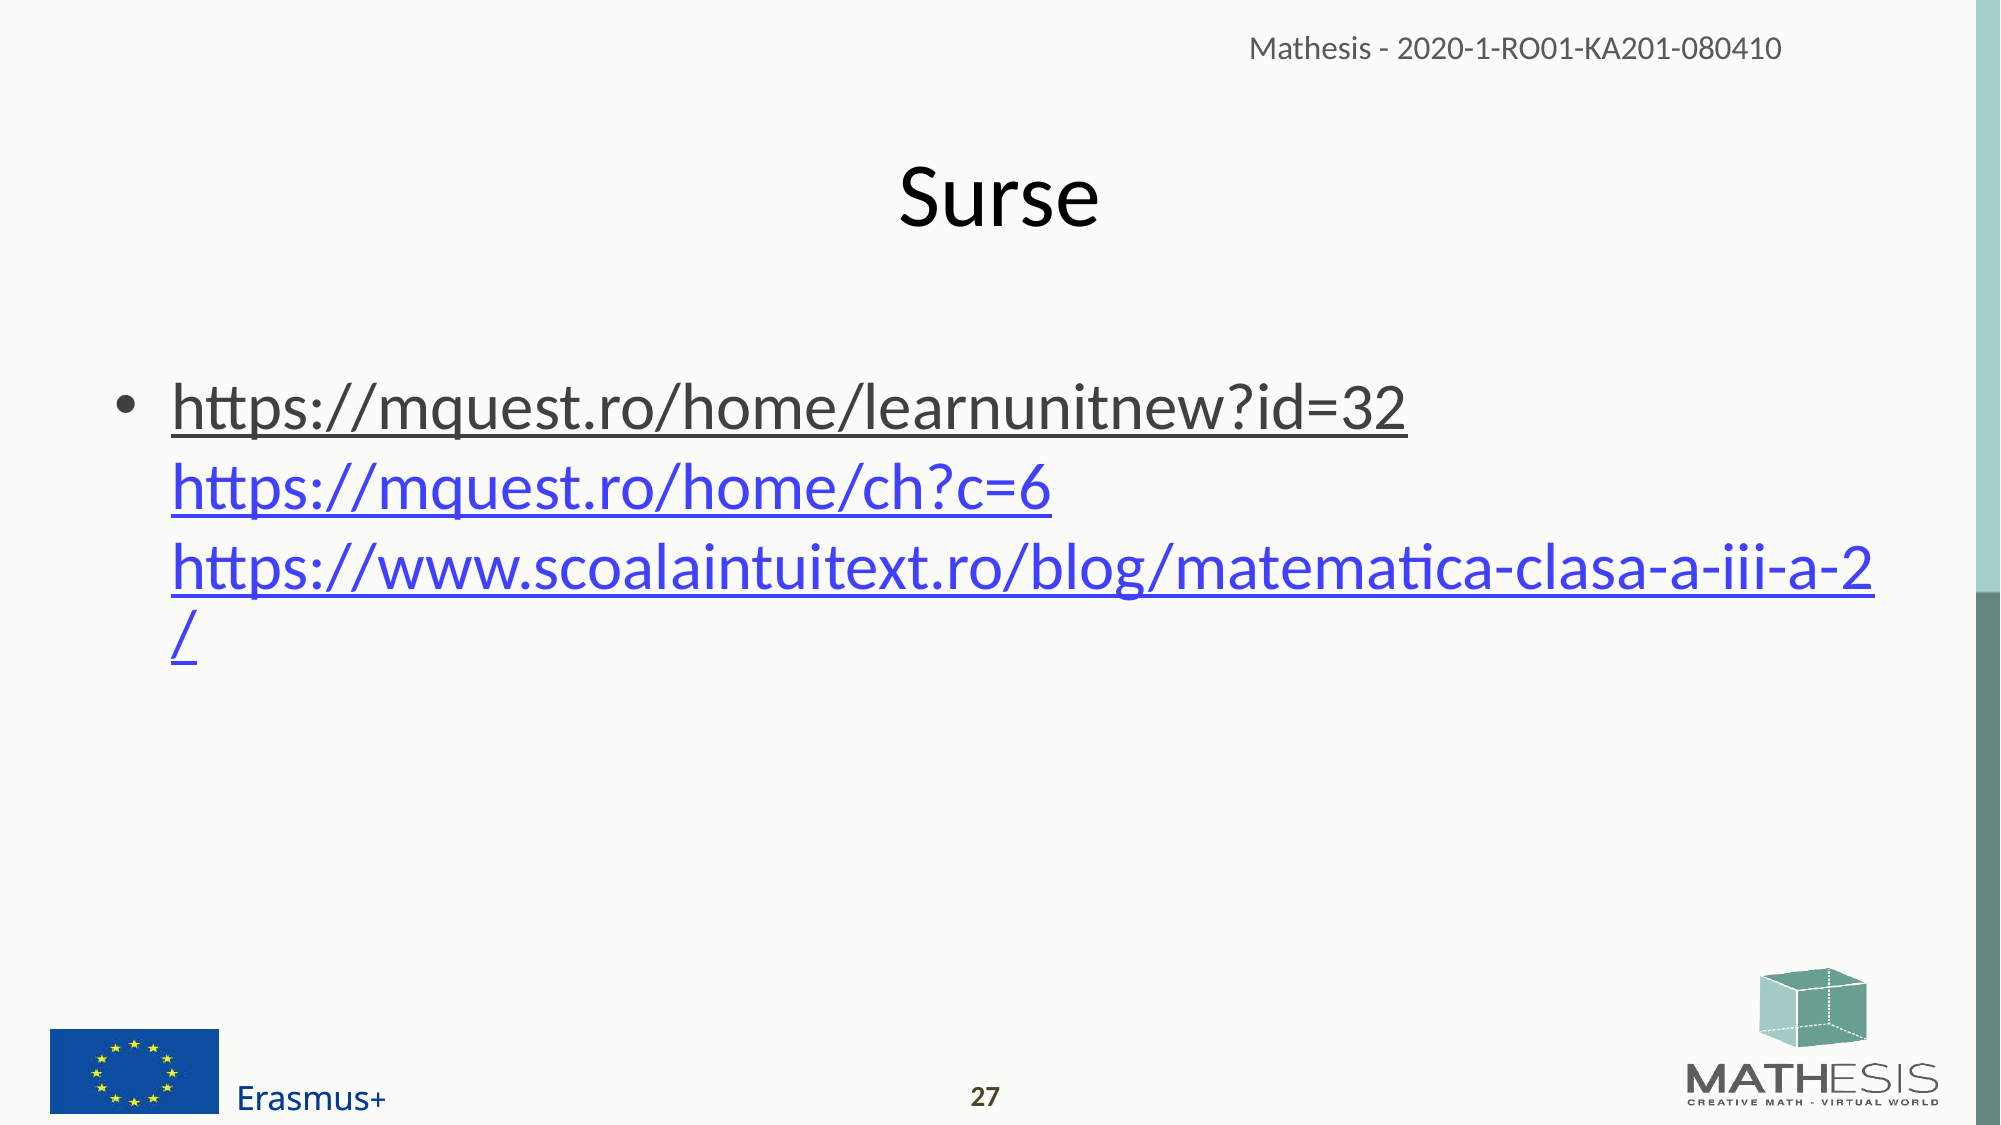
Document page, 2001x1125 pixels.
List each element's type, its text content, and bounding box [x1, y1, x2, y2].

list https://mquest.ro/home/learnunitnew?id=32 https://mquest.ro/home/ch?c=6 https://www.scoalaintuitext.ro/blog/matematica-clasa-a-iii-a-2/ [99, 262, 1900, 1005]
title Surse [324, 127, 1675, 262]
picture [50, 1029, 219, 1114]
